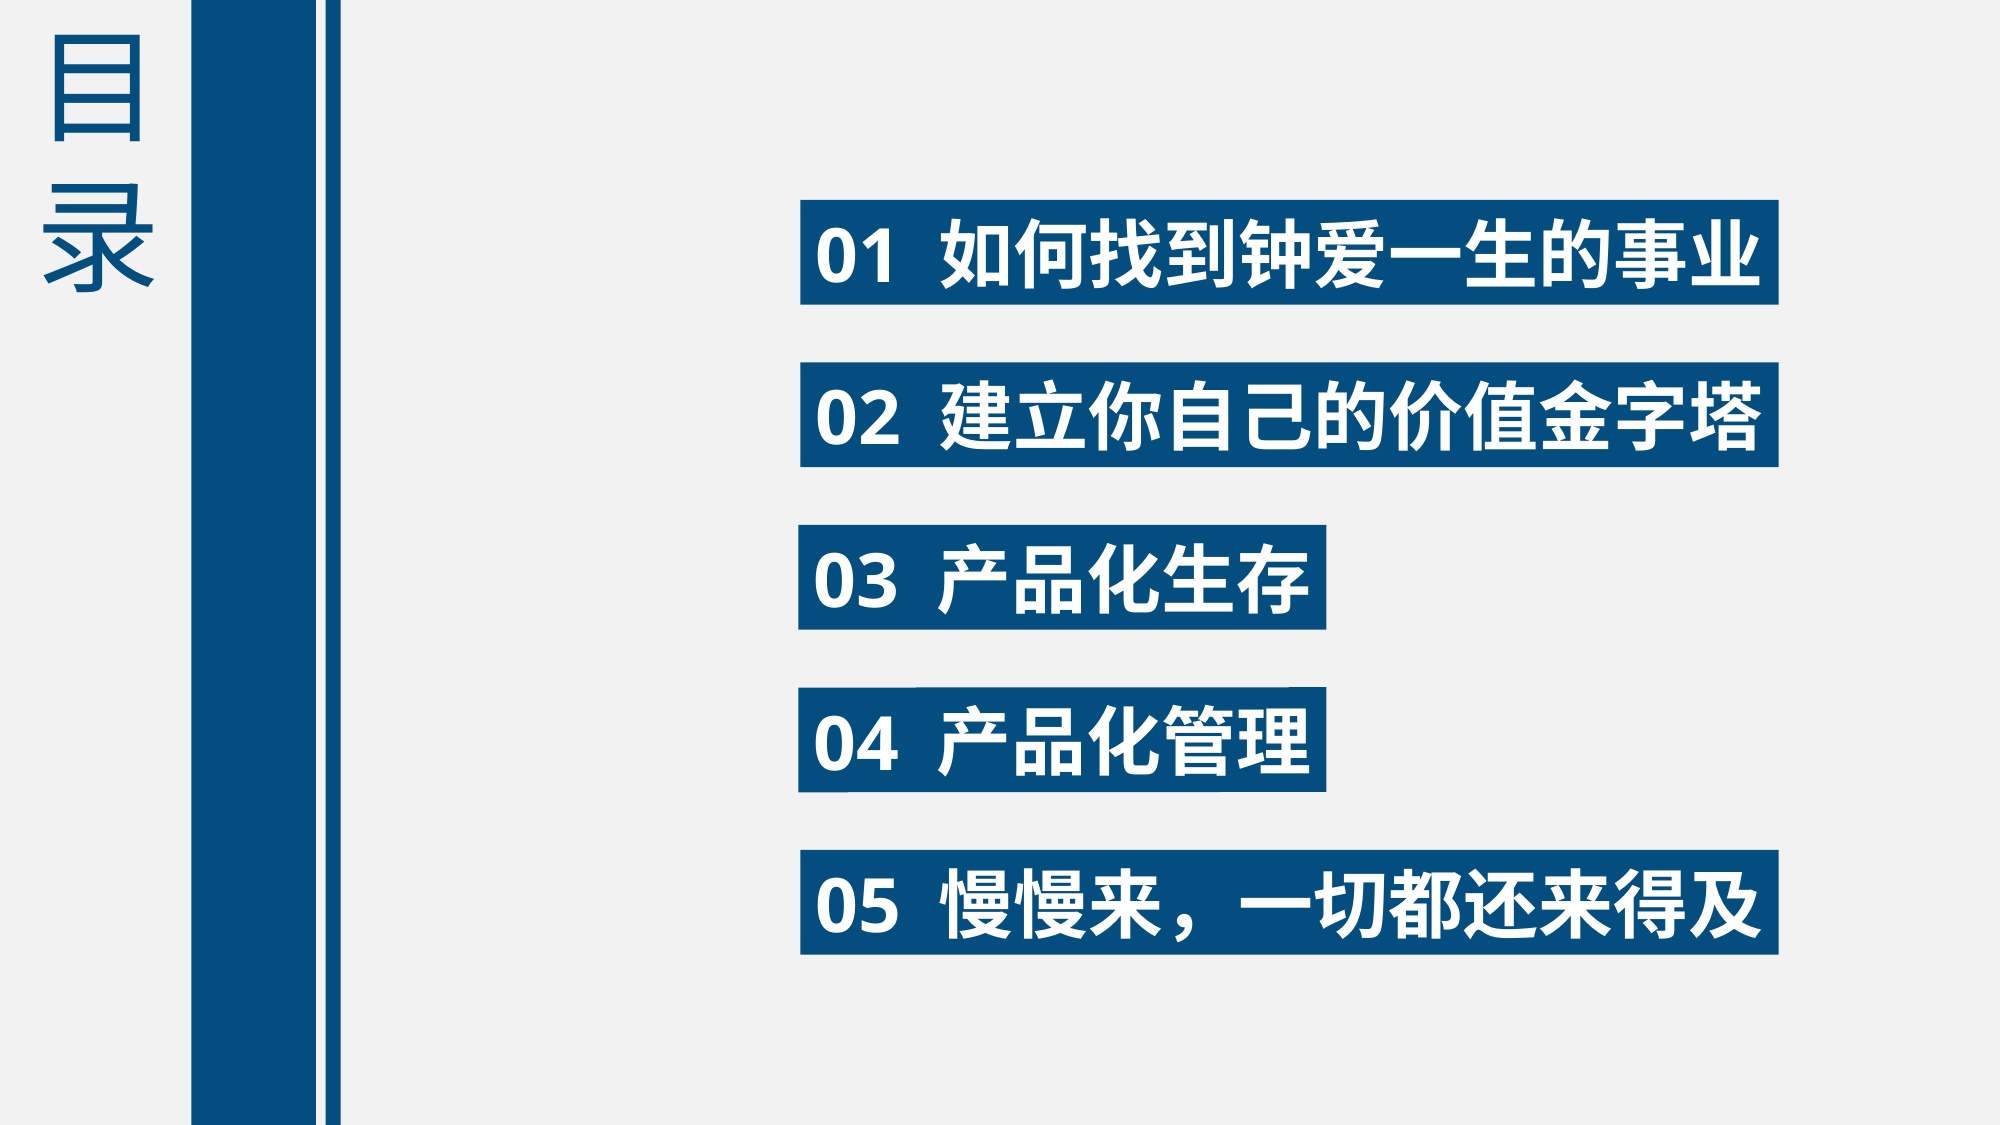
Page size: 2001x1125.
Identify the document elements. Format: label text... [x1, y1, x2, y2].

text_box 04 产品化管理 [798, 687, 1327, 793]
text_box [191, 0, 341, 1125]
text_box 02 建立你自己的价值金字塔 [800, 362, 1779, 468]
text_box 01 如何找到钟爱一生的事业 [800, 199, 1779, 305]
text_box 目录 [20, 0, 153, 315]
text_box 03 产品化生存 [798, 524, 1327, 630]
text_box 05 慢慢来，一切都还来得及 [800, 849, 1779, 955]
